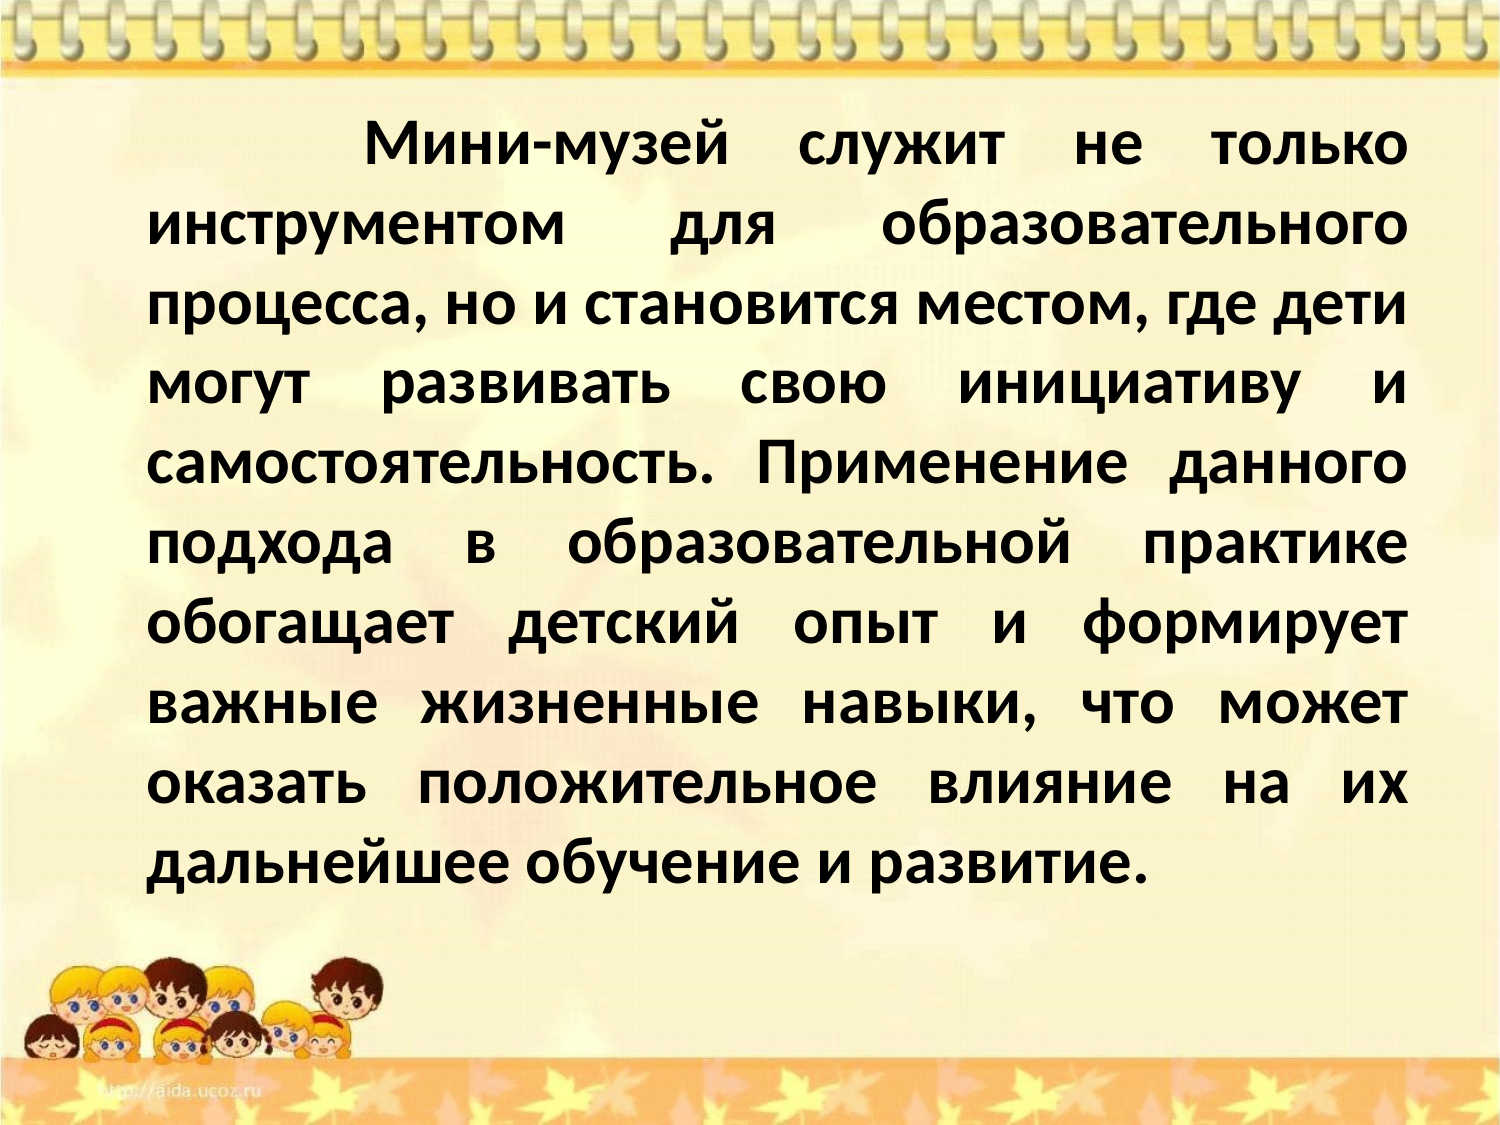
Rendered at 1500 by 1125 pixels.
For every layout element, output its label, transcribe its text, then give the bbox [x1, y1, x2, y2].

list Мини-музей служит не только инструментом для образовательного процесса, но и становится местом, где дети могут развивать свою инициативу и самостоятельность. Применение данного подхода в образовательной практике обогащает детский опыт и формирует важные жизненные навыки, что может оказать положительное влияние на их дальнейшее обучение и развитие. [75, 90, 1425, 1005]
picture [0, 0, 1500, 1125]
